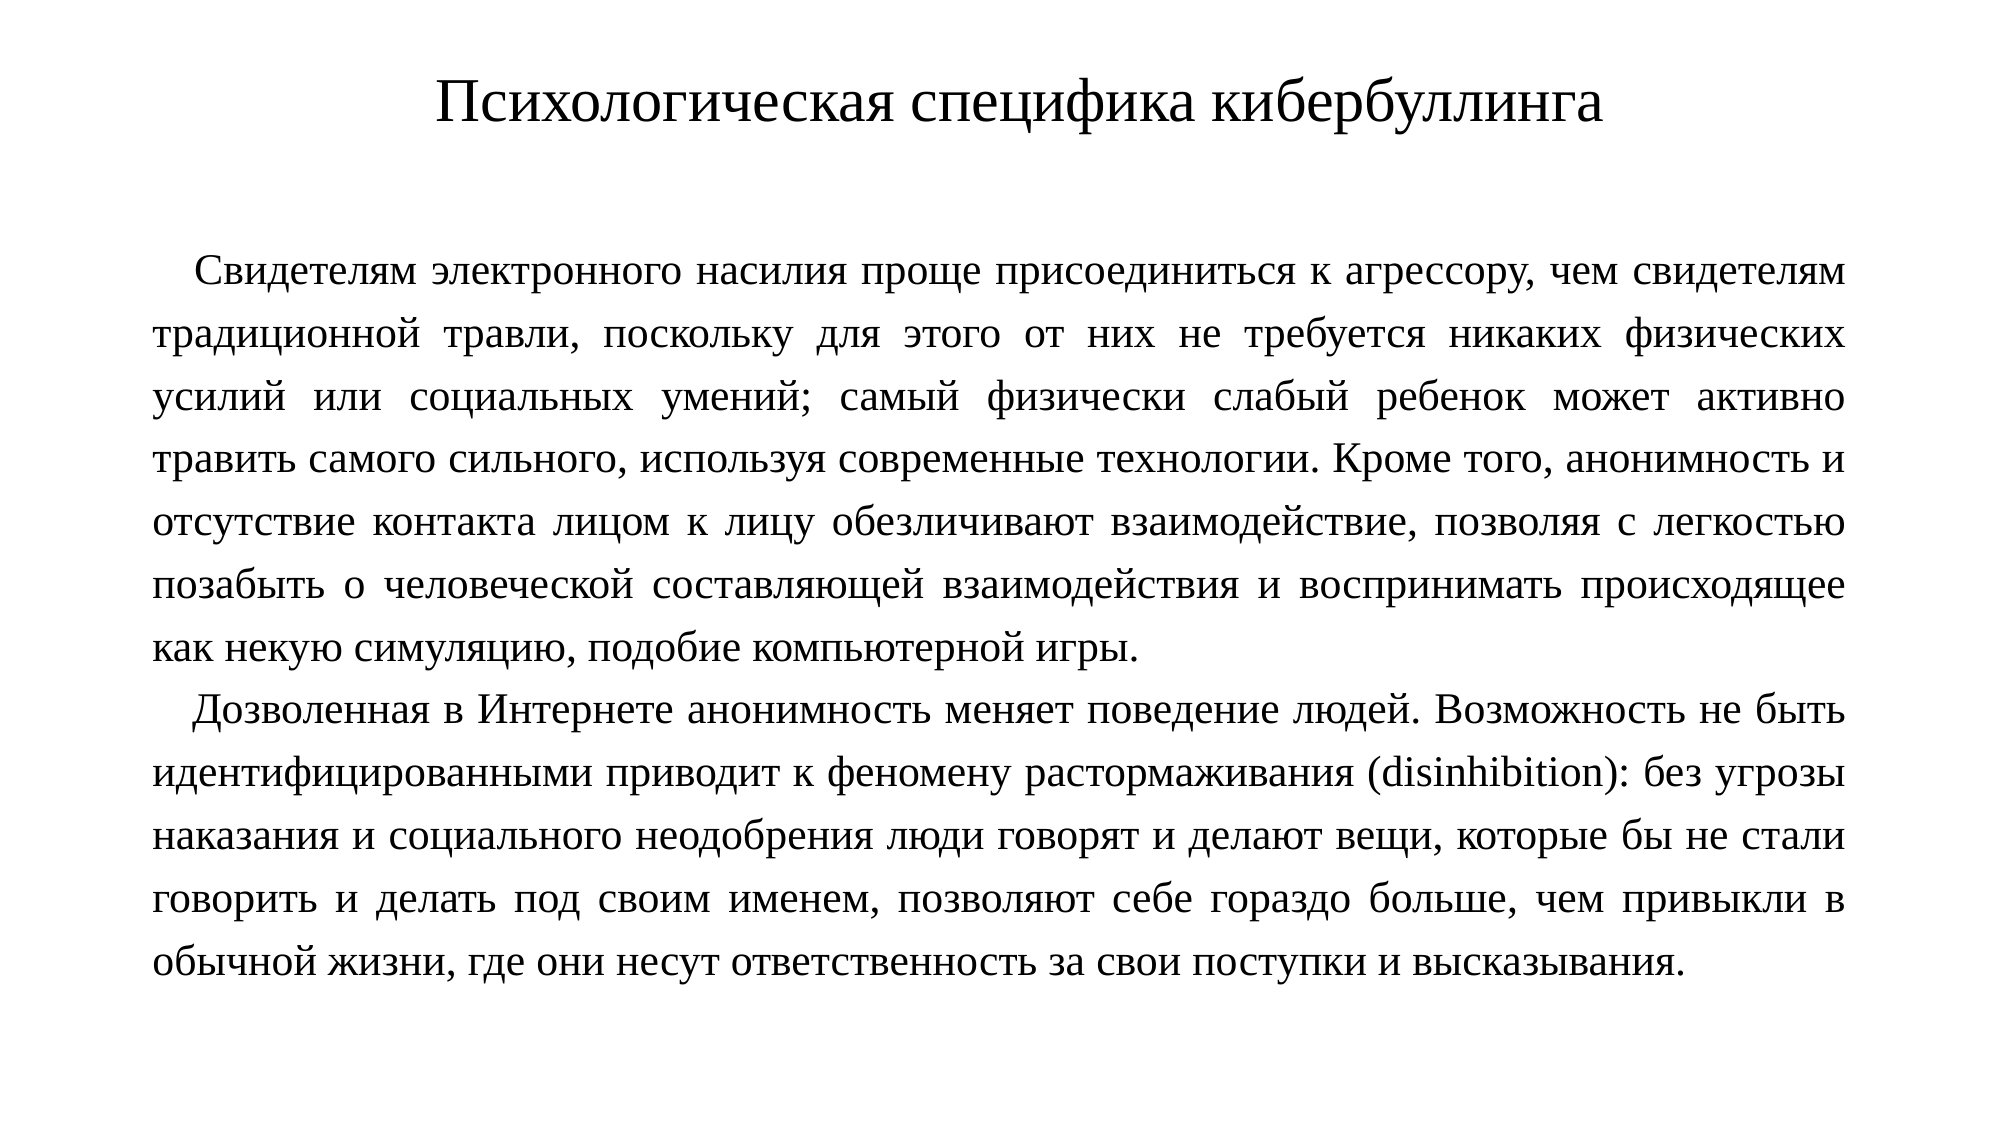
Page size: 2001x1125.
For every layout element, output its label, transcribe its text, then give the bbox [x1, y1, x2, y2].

title Психологическая специфика кибербуллинга [99, 59, 1941, 143]
list Свидетелям электронного насилия проще присоединиться к агрессору, чем свидетелям традиционной травли, поскольку для этого от них не требуется никаких физических усилий или социальных умений; самый физически слабый ребенок может активно травить самого сильного, используя современные технологии. Кроме того, анонимность и отсутствие контакта лицом к лицу обезличивают взаимодействие, позволяя с легкостью позабыть о человеческой составляющей взаимодействия и воспринимать происходящее как некую симуляцию, подобие компьютерной игры. Дозволенная в Интернете анонимность меняет поведение людей. Возможность не быть идентифицированными приводит к феномену растормаживания (disinhibition): без угрозы наказания и социального неодобрения люди говорят и делают вещи, которые бы не стали говорить и делать под своим именем, позволяют себе гораздо больше, чем привыкли в обычной жизни, где они несут ответственность за свои поступки и высказывания. [137, 222, 1863, 1014]
